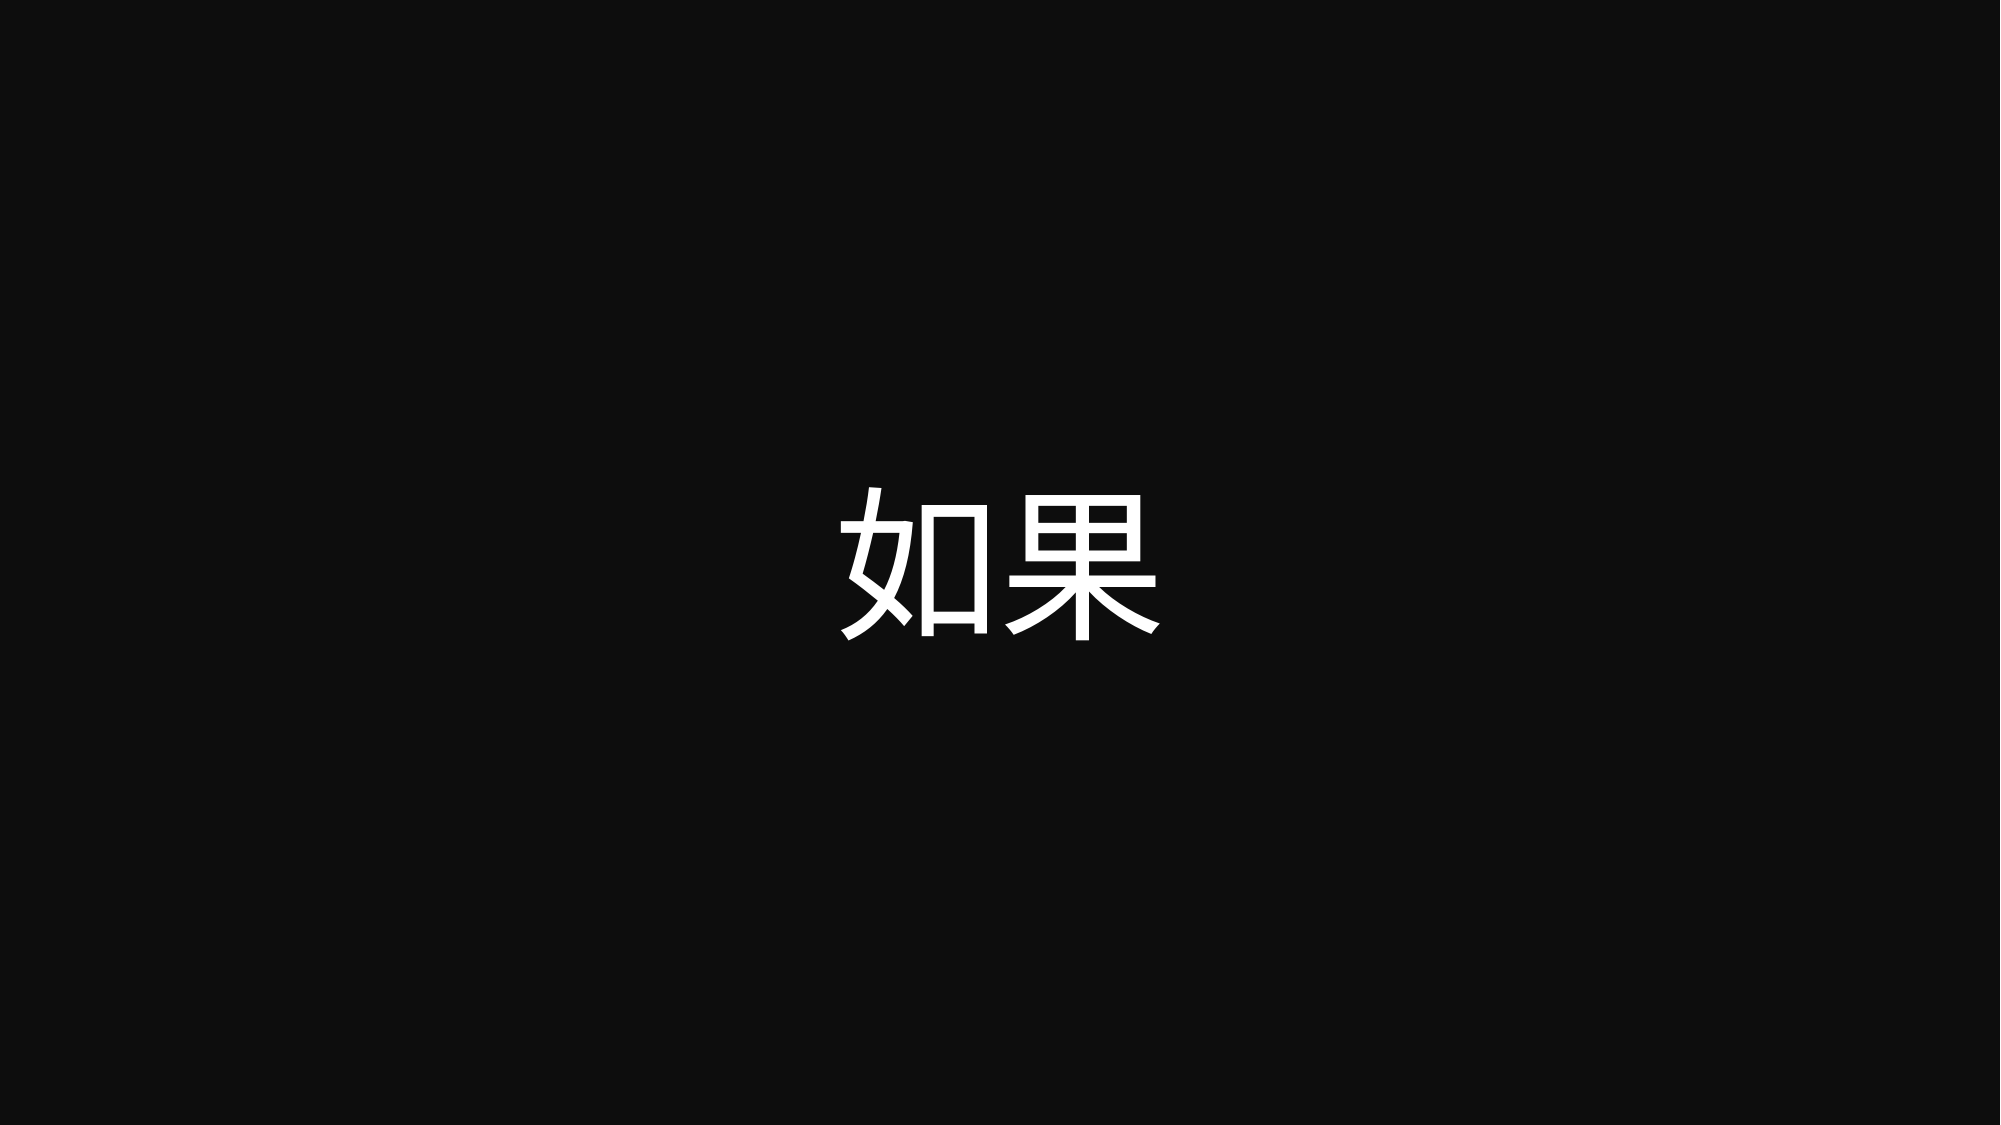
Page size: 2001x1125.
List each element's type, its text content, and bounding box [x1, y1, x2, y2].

text_box 如果 [818, 453, 1182, 669]
text_box [0, 0, 2000, 1125]
